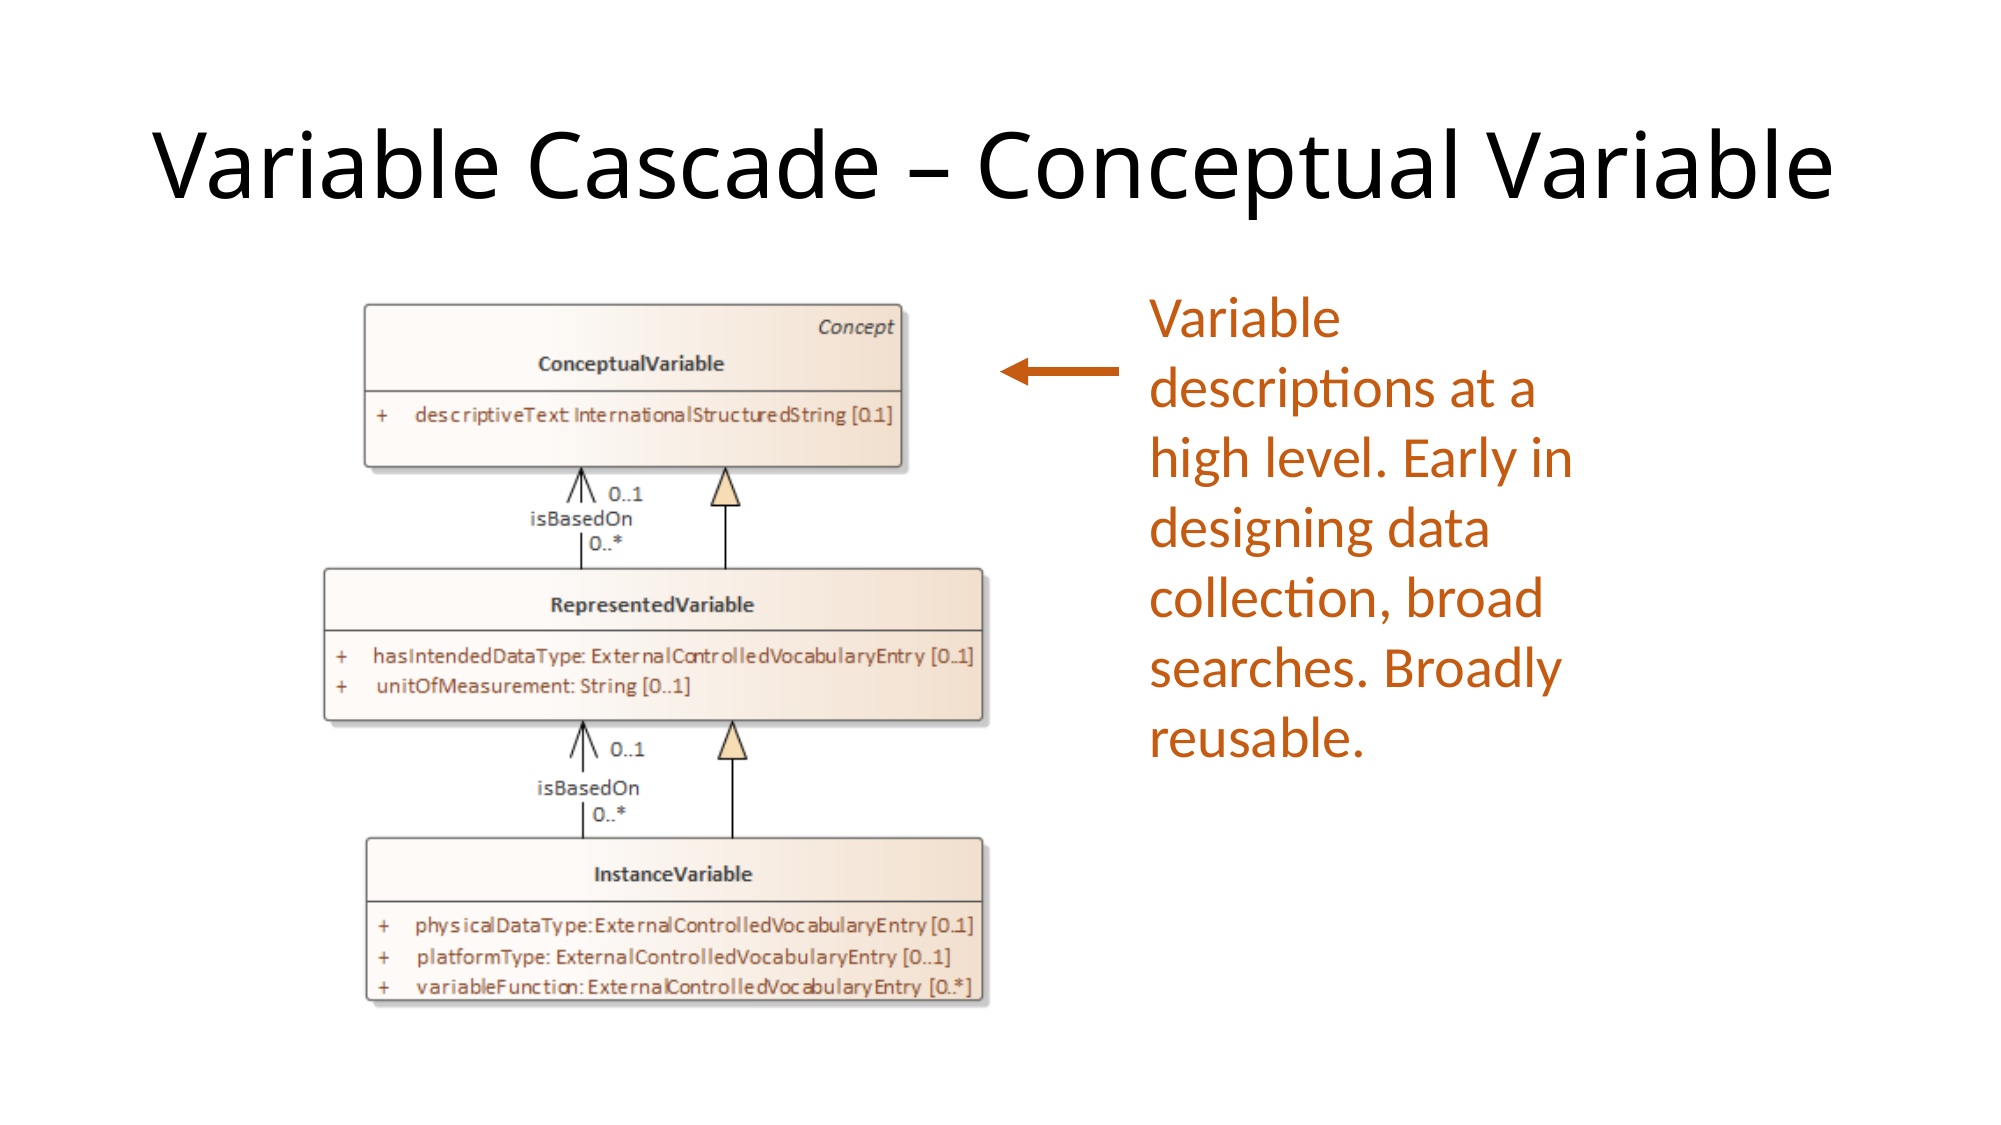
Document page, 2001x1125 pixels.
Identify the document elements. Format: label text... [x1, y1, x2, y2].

text_box Variable descriptions at a high level. Early in designing data collection, broad searches. Broadly reusable. [1134, 271, 1645, 776]
picture [304, 277, 1021, 1030]
title Variable Cascade – Conceptual Variable [137, 59, 1863, 278]
